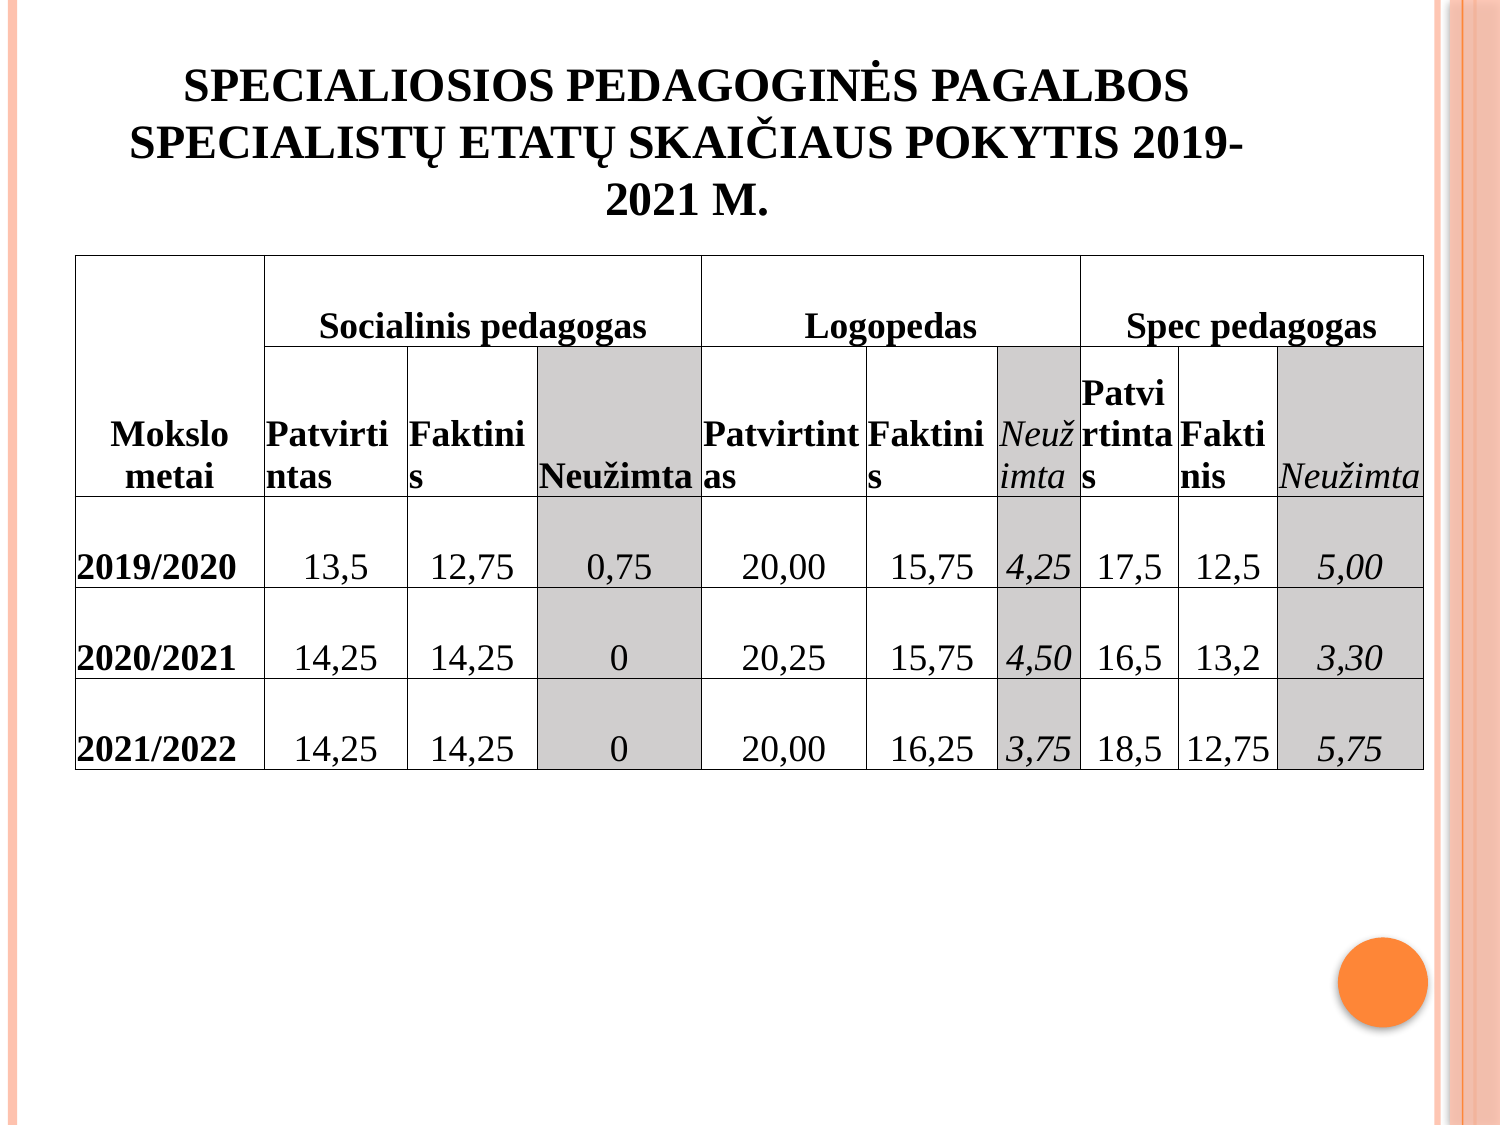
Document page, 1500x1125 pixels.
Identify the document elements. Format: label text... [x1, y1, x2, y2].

table_cell 2021/2022 [76, 679, 264, 769]
table_cell 12,75 [1179, 679, 1277, 769]
table_cell Faktinis [867, 347, 997, 496]
table_cell 2019/2020 [76, 497, 264, 587]
table_cell 5,00 [1278, 497, 1423, 587]
table_cell 20,00 [702, 497, 866, 587]
table_cell 20,00 [702, 679, 866, 769]
table_header Logopedas [702, 256, 1080, 346]
table_cell 12,5 [1179, 497, 1277, 587]
table_cell Neužimta [538, 347, 701, 496]
table_cell 0 [538, 679, 701, 769]
table_cell 14,25 [408, 679, 537, 769]
table_cell 16,25 [867, 679, 997, 769]
title Specialiosios pedagoginės pagalbos specialistų etatų skaičiaus pokytis 2019-2021 m. [75, 45, 1300, 233]
table_cell Patvirtintas [1081, 347, 1178, 496]
table_header Socialinis pedagogas [265, 256, 701, 346]
table_cell Neužimta [998, 347, 1080, 496]
table_cell 17,5 [1081, 497, 1178, 587]
table_cell Faktinis [408, 347, 537, 496]
table_cell 4,25 [998, 497, 1080, 587]
table_cell 2020/2021 [76, 588, 264, 678]
table_cell 13,2 [1179, 588, 1277, 678]
table_cell 5,75 [1278, 679, 1423, 769]
table_cell 20,25 [702, 588, 866, 678]
table_cell 0,75 [538, 497, 701, 587]
table_cell 3,30 [1278, 588, 1423, 678]
table_cell Faktinis [1179, 347, 1277, 496]
table_header Spec pedagogas [1081, 256, 1423, 346]
table_cell Patvirtintas [265, 347, 407, 496]
table_cell 4,50 [998, 588, 1080, 678]
table_cell 16,5 [1081, 588, 1178, 678]
table_cell Neužimta [1278, 347, 1423, 496]
table_cell 12,75 [408, 497, 537, 587]
table_cell 15,75 [867, 497, 997, 587]
table_cell 14,25 [265, 588, 407, 678]
table_cell 0 [538, 588, 701, 678]
table_cell 18,5 [1081, 679, 1178, 769]
table_cell 14,25 [265, 679, 407, 769]
table_cell 3,75 [998, 679, 1080, 769]
table_cell 14,25 [408, 588, 537, 678]
table_header Mokslo metai [76, 256, 264, 496]
table_cell 15,75 [867, 588, 997, 678]
table_cell 13,5 [265, 497, 407, 587]
table_cell Patvirtintas [702, 347, 866, 496]
